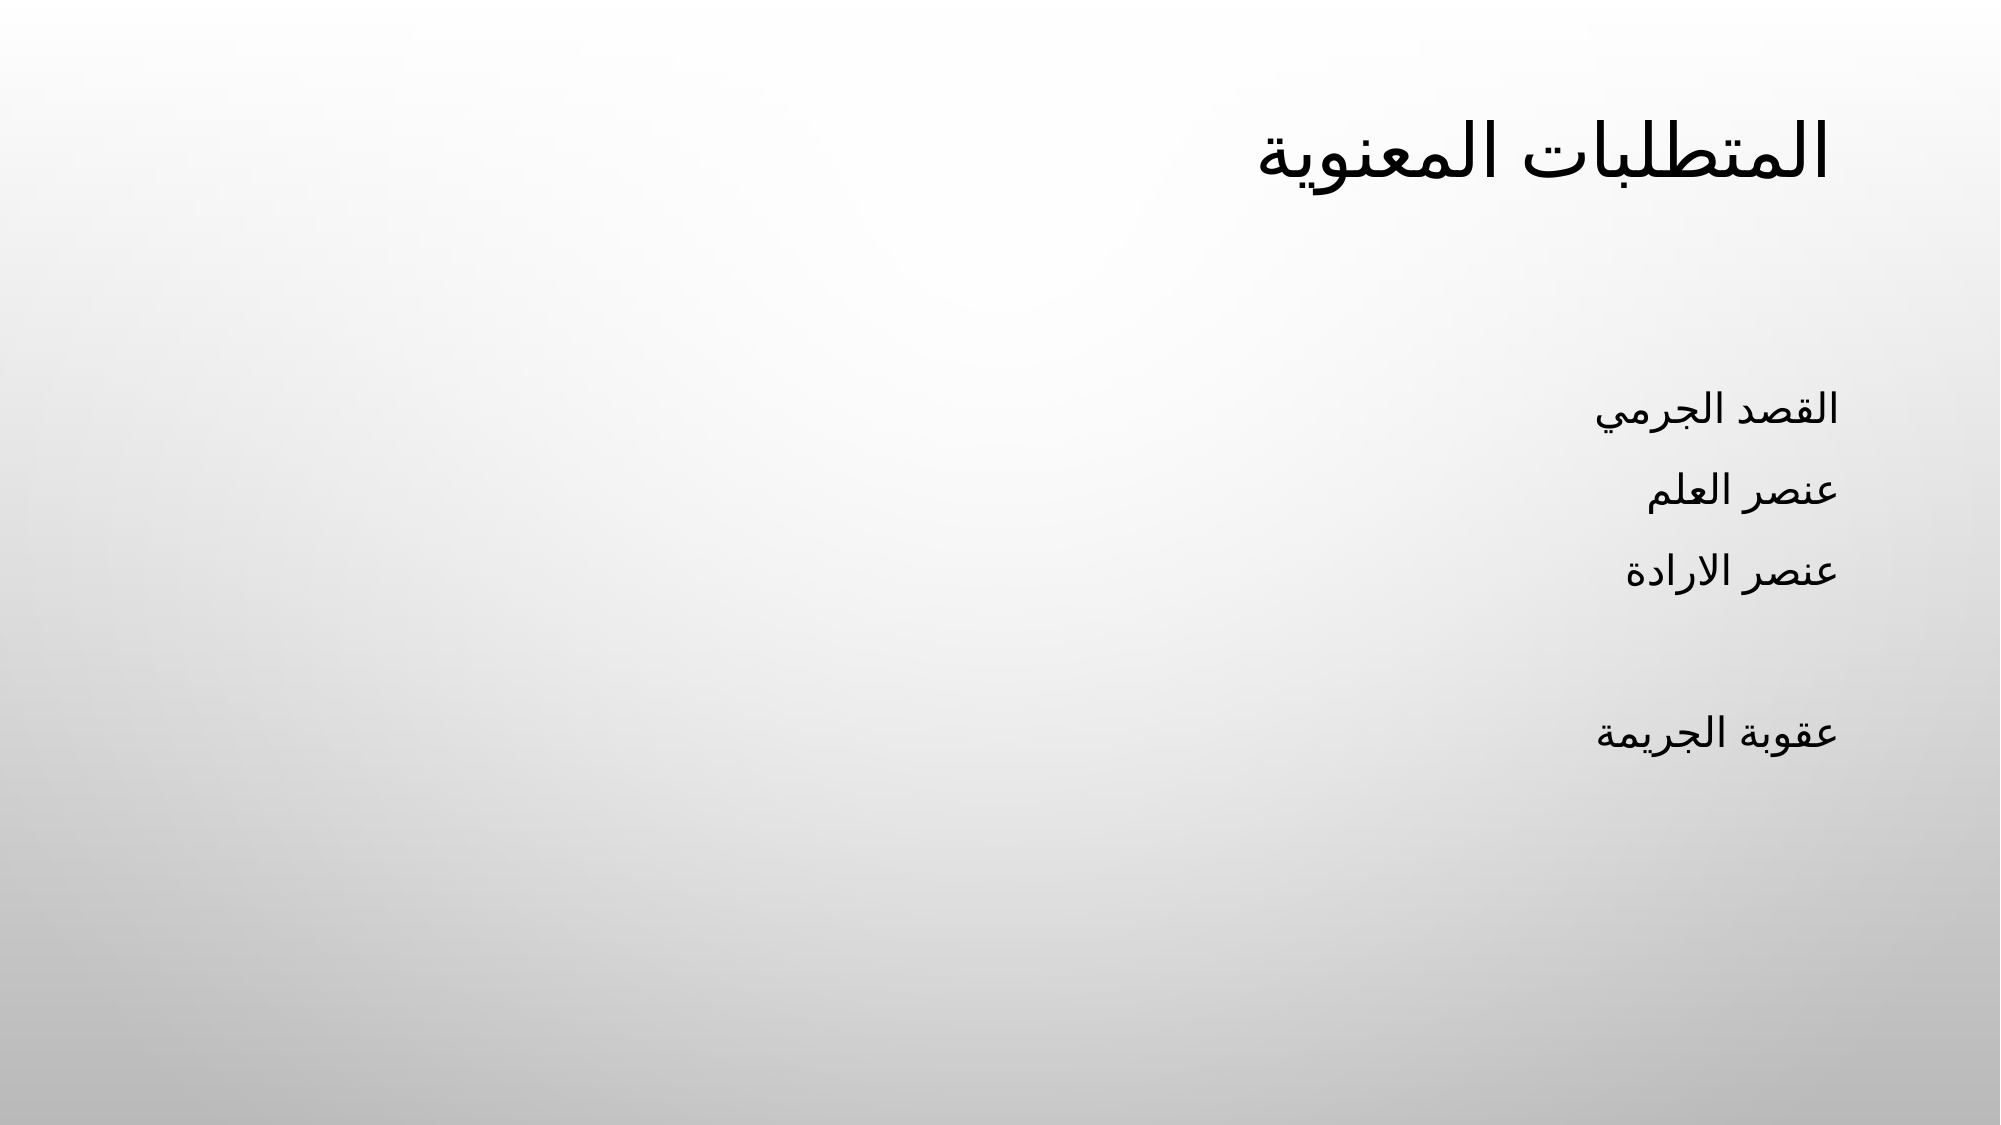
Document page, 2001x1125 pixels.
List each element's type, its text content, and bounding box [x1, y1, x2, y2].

title المتطلبات المعنوية [132, 73, 1868, 233]
list القصد الجرمي عنصر العلم عنصر الارادة عقوبة الجريمة [134, 364, 1866, 962]
picture [0, 0, 2000, 1125]
